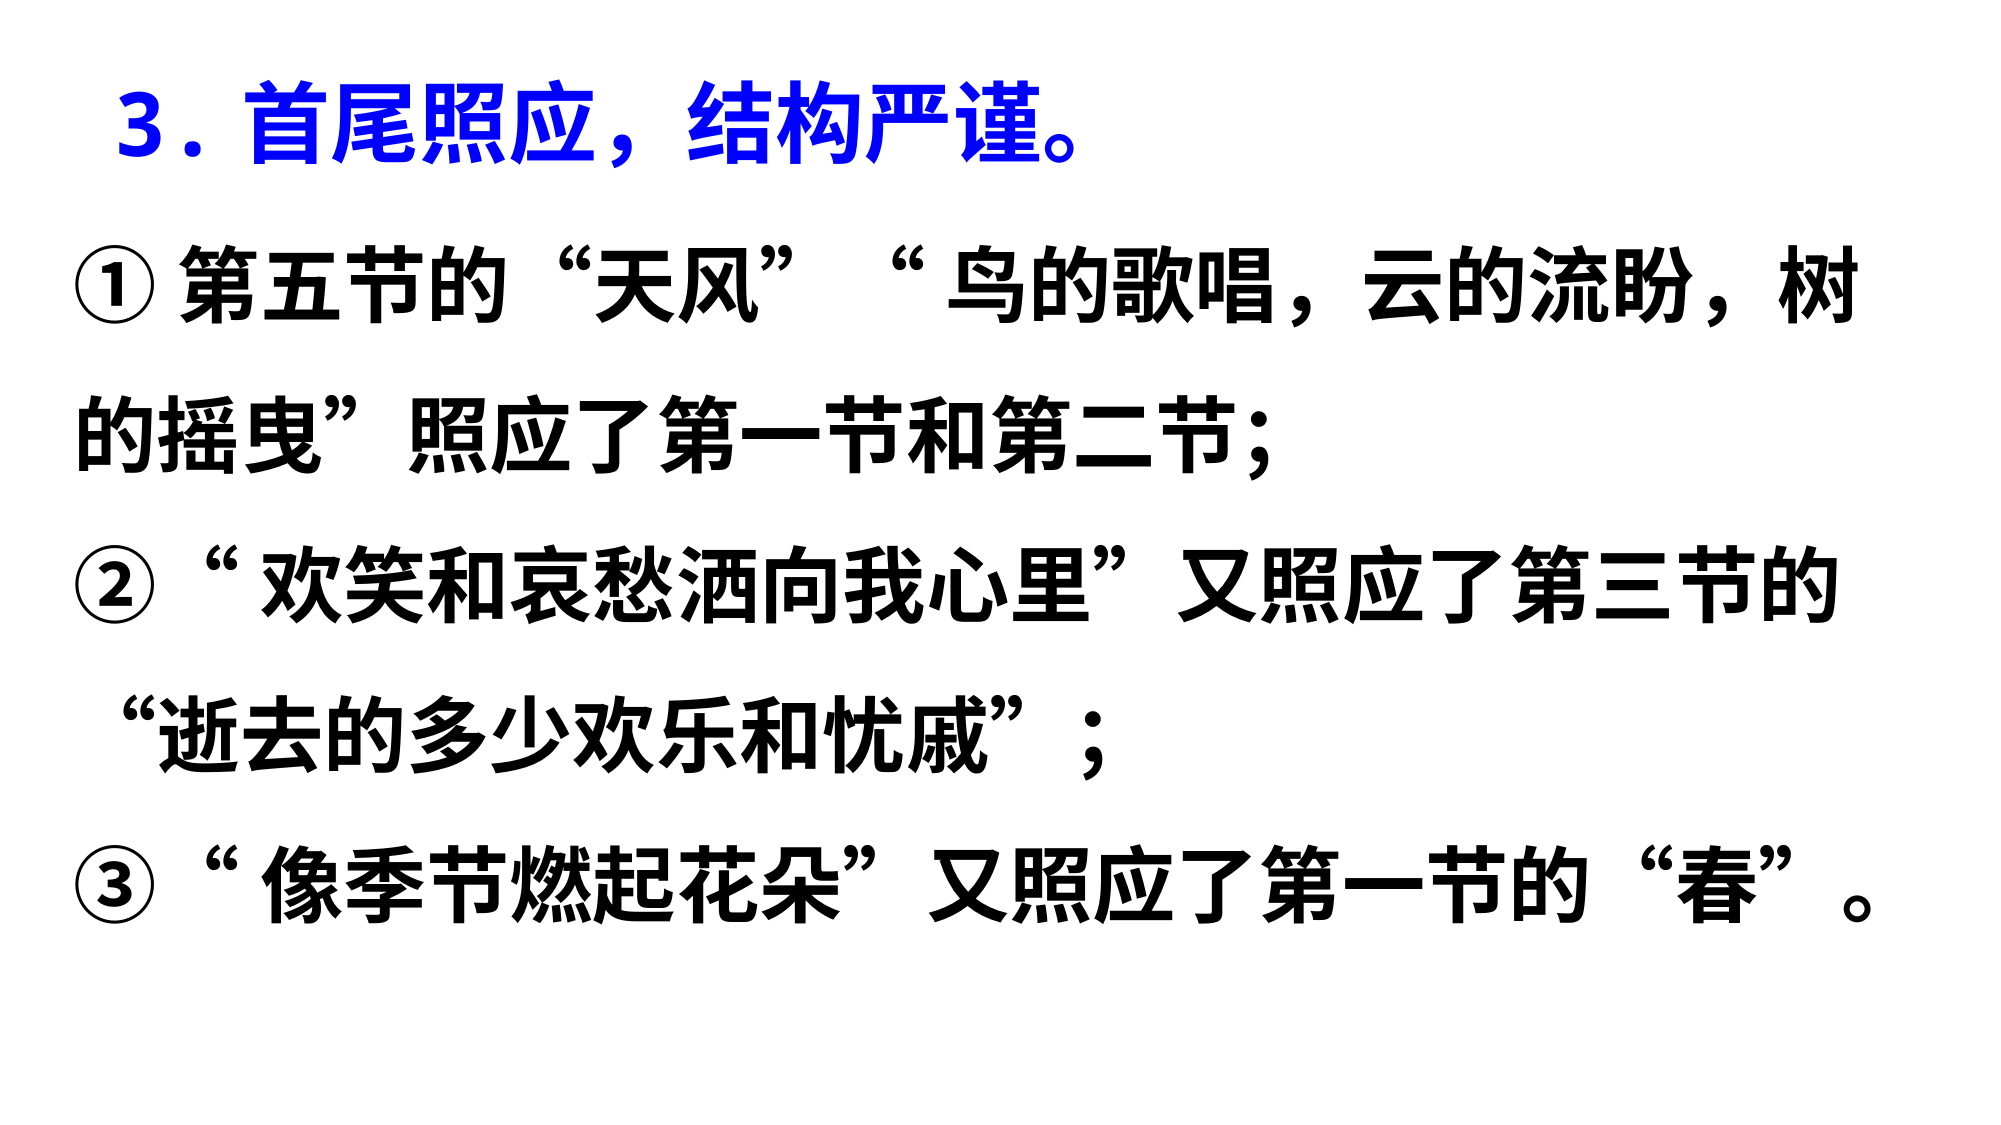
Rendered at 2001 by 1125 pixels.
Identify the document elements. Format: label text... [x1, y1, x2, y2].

text_box 3.首尾照应，结构严谨。 [98, 60, 1206, 176]
text_box ①第五节的“天风”“ 鸟的歌唱，云的流盼，树的摇曳”照应了第一节和第二节； ②“欢笑和哀愁洒向我心里”又照应了第三节的“逝去的多少欢乐和忧戚”； ③“像季节燃起花朵”又照应了第一节的“春”。 [58, 176, 1942, 941]
